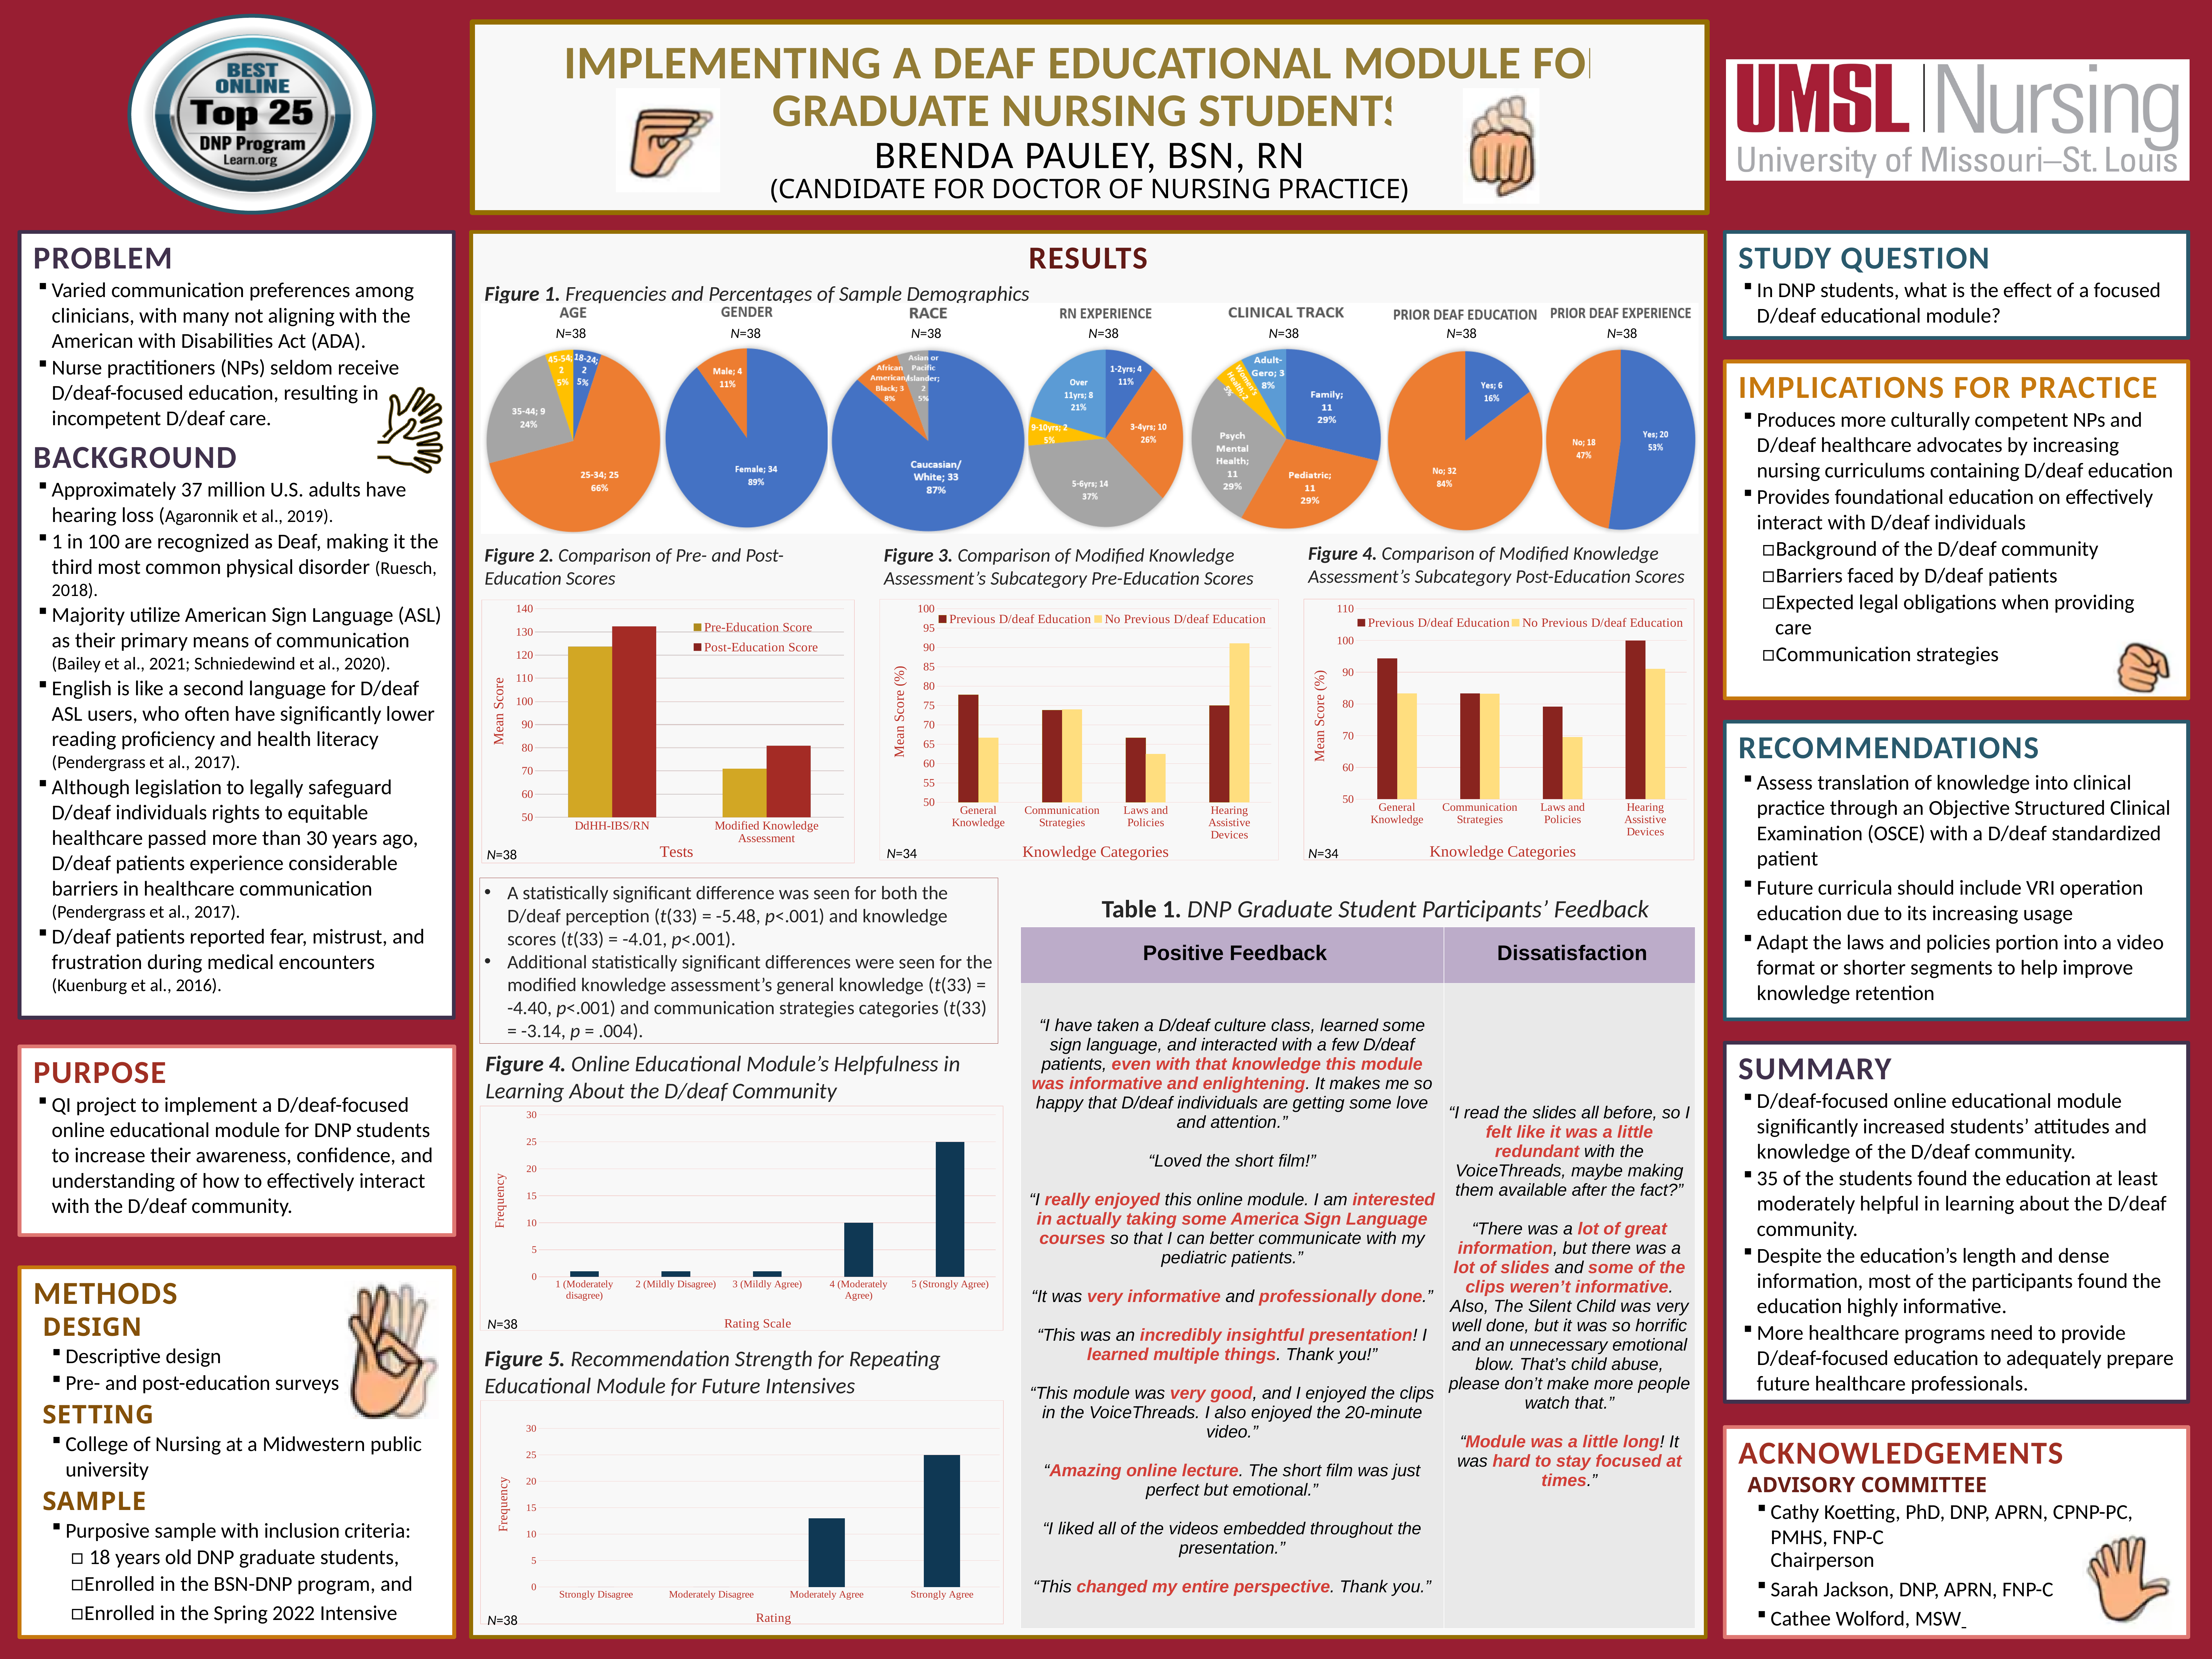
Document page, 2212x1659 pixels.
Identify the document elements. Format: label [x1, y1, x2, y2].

picture [359, 378, 463, 482]
chart [480, 1400, 1004, 1629]
picture [1726, 59, 2190, 181]
picture [1463, 88, 1540, 204]
chart [480, 1105, 1004, 1335]
picture [344, 1280, 439, 1419]
chart [481, 599, 855, 865]
text_box [19, 232, 2188, 1637]
text_box [472, 22, 1707, 213]
picture [2103, 638, 2179, 697]
picture [616, 88, 720, 192]
text_box [129, 15, 375, 213]
chart [879, 599, 1279, 865]
chart [1303, 598, 1695, 865]
picture [2081, 1525, 2175, 1630]
picture [480, 303, 1699, 534]
